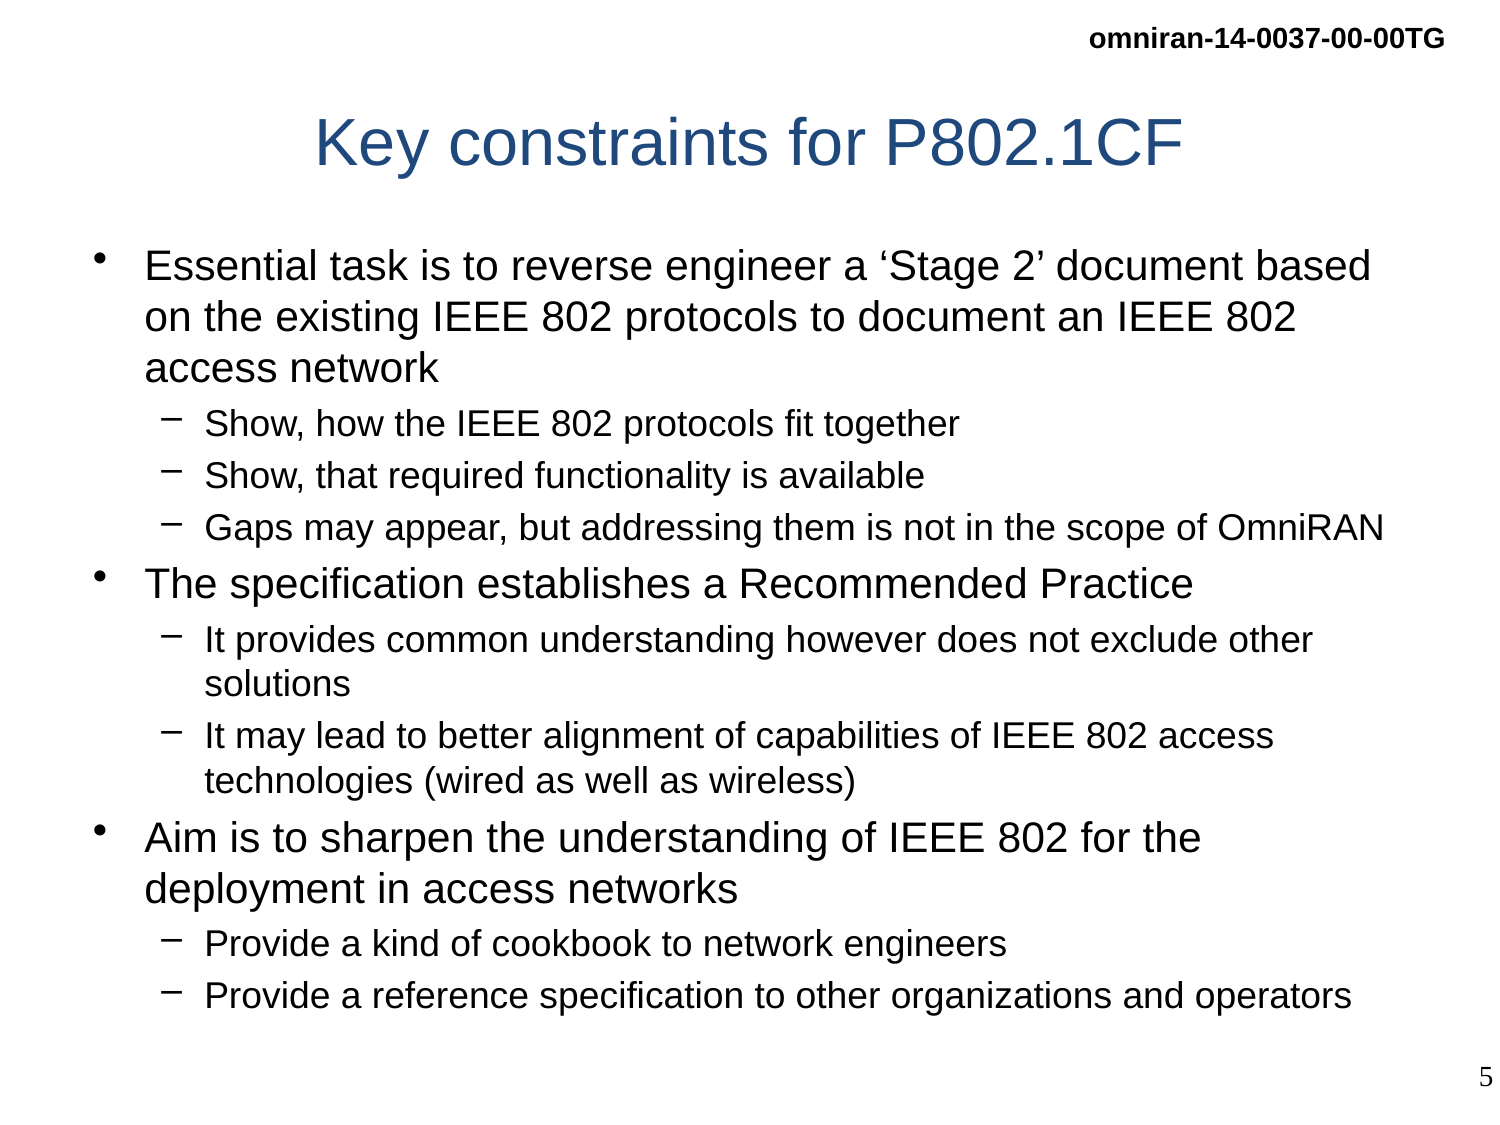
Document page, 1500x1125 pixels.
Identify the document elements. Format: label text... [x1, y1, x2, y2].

list Essential task is to reverse engineer a ‘Stage 2’ document based on the existing IEEE 802 protocols to document an IEEE 802 access network Show, how the IEEE 802 protocols fit together Show, that required functionality is available Gaps may appear, but addressing them is not in the scope of OmniRAN The specification establishes a Recommended Practice It provides common understanding however does not exclude other solutions It may lead to better alignment of capabilities of IEEE 802 access technologies (wired as well as wireless) Aim is to sharpen the understanding of IEEE 802 for the deployment in access networks Provide a kind of cookbook to network engineers Provide a reference specification to other organizations and operators [78, 230, 1429, 1043]
title Key constraints for P802.1CF [75, 45, 1425, 233]
